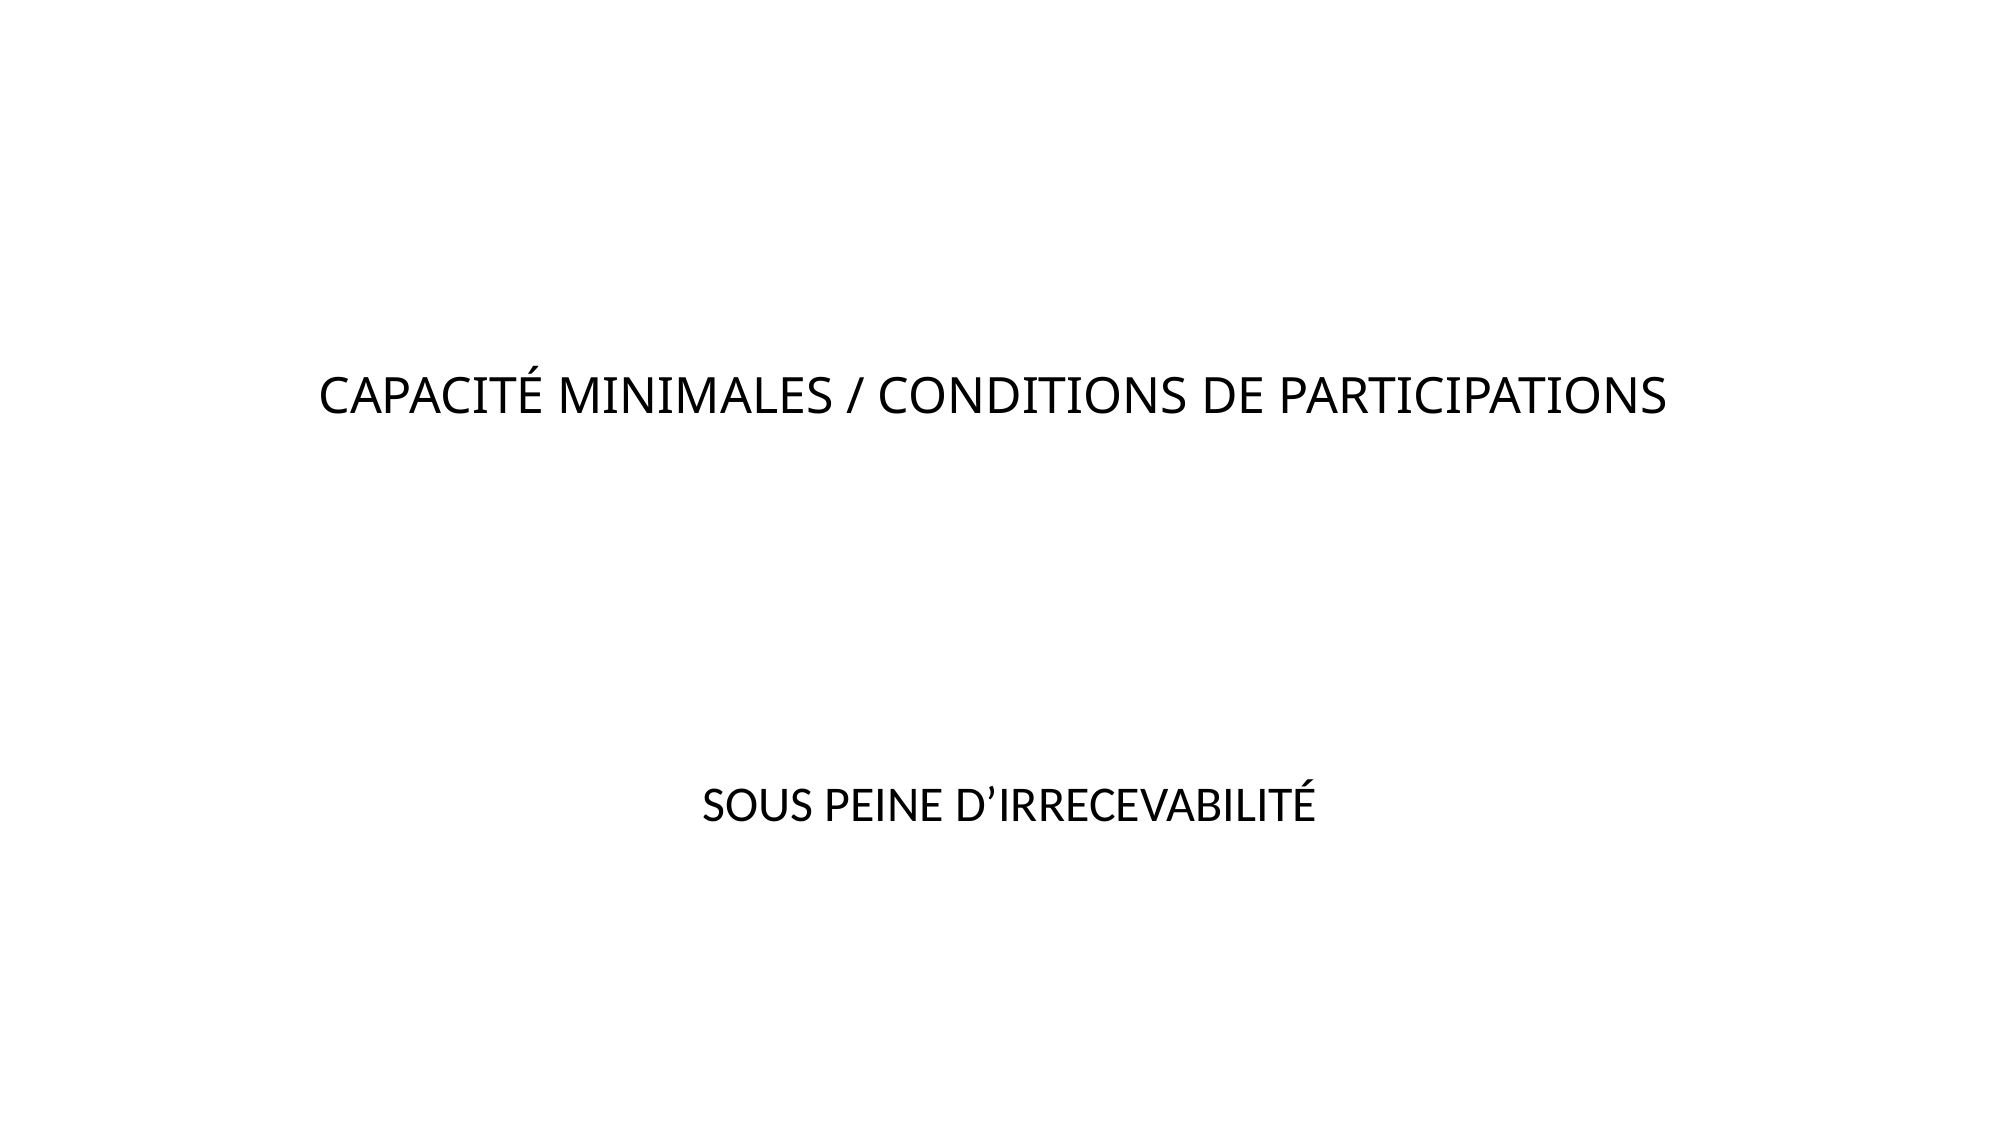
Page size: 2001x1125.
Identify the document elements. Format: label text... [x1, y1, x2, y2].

subtitle SOUS PEINE D’IRRECEVABILITÉ [259, 770, 1760, 1043]
title CAPACITÉ MINIMALES / CONDITIONS DE PARTICIPATIONS [249, 144, 1750, 711]
